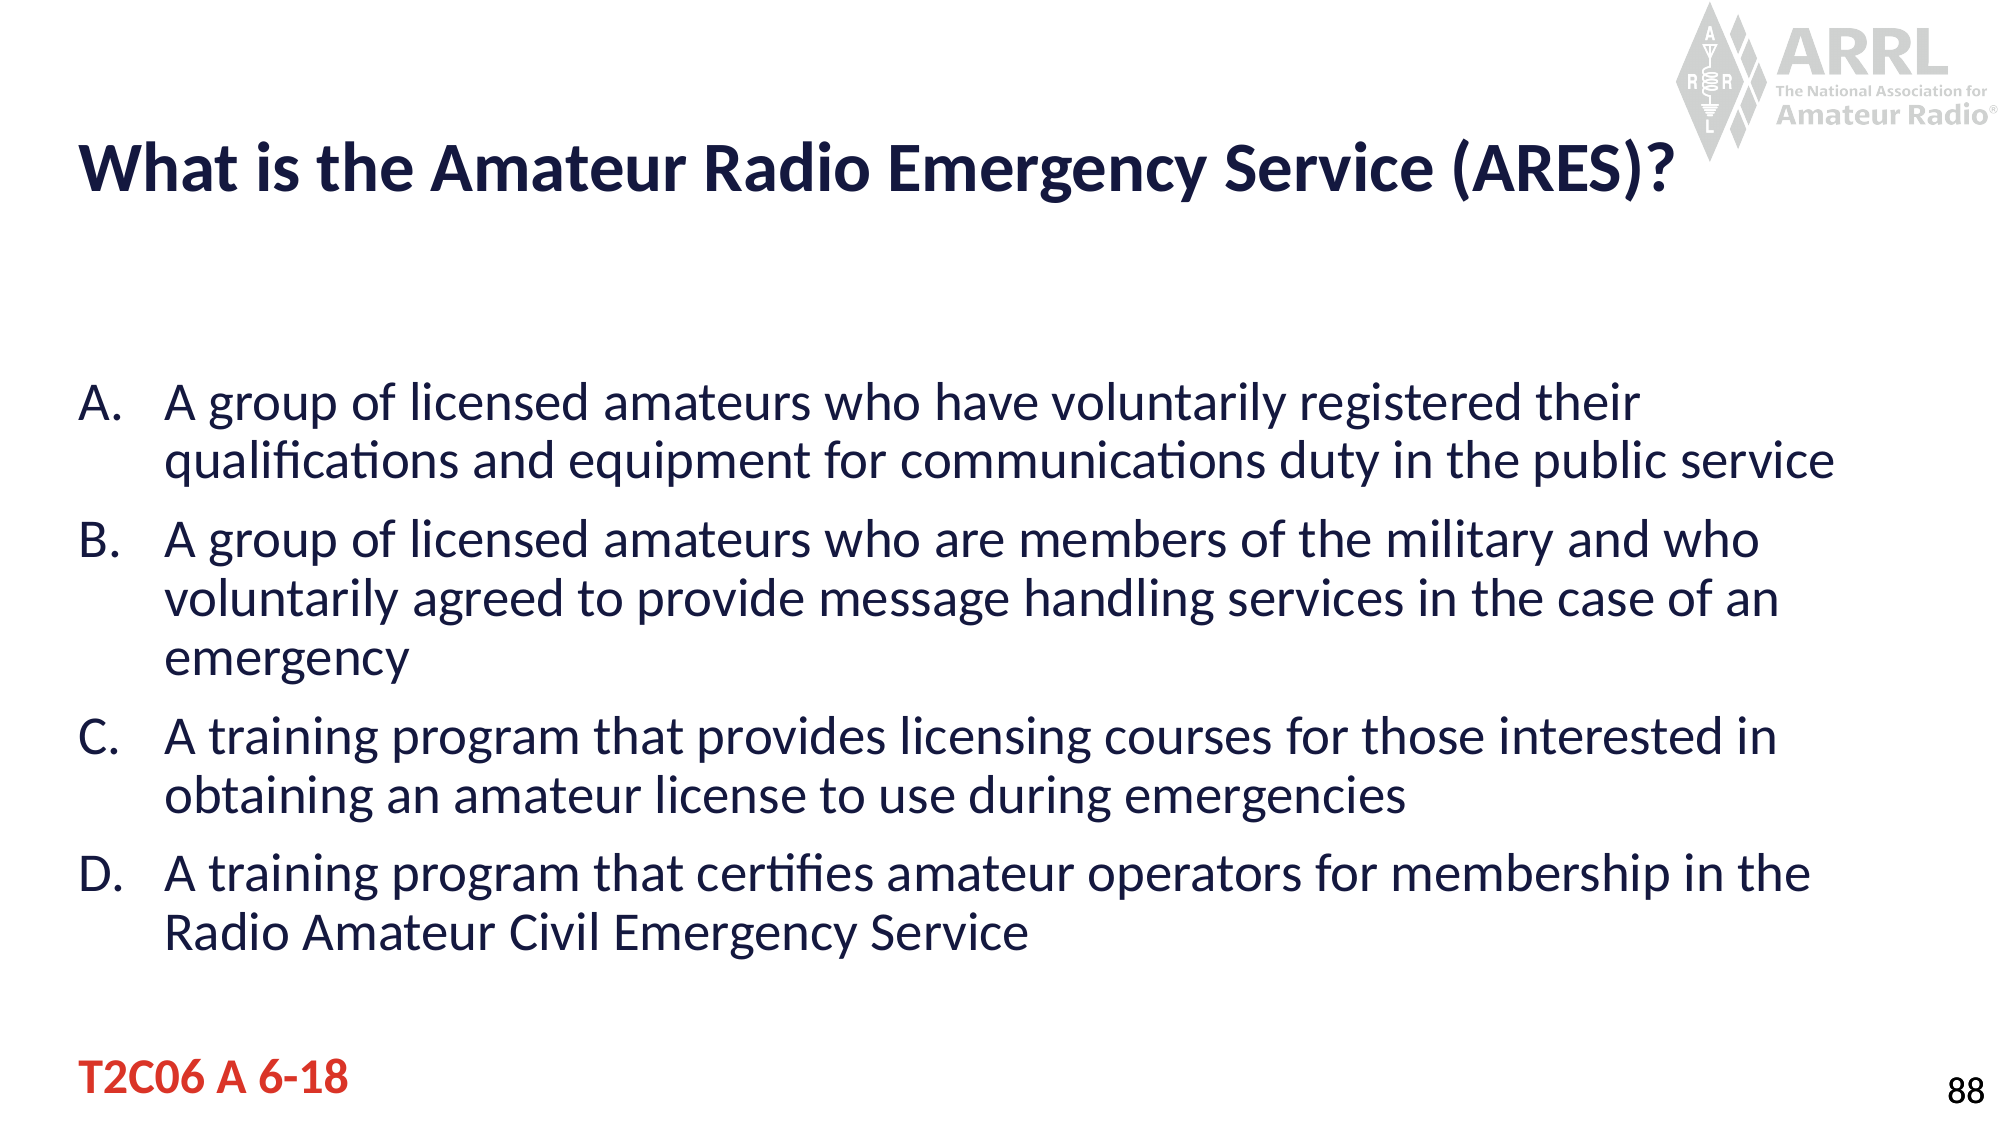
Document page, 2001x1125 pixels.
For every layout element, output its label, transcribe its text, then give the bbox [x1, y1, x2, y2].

text_box T2C06 A 6-18 [63, 1036, 921, 1112]
title What is the Amateur Radio Emergency Service (ARES)? [63, 59, 1863, 278]
picture [1674, 0, 2000, 164]
list A group of licensed amateurs who have voluntarily registered their qualifications and equipment for communications duty in the public service A group of licensed amateurs who are members of the military and who voluntarily agreed to provide message handling services in the case of an emergency A training program that provides licensing courses for those interested in obtaining an amateur license to use during emergencies A training program that certifies amateur operators for membership in the Radio Amateur Civil Emergency Service [63, 365, 1863, 989]
